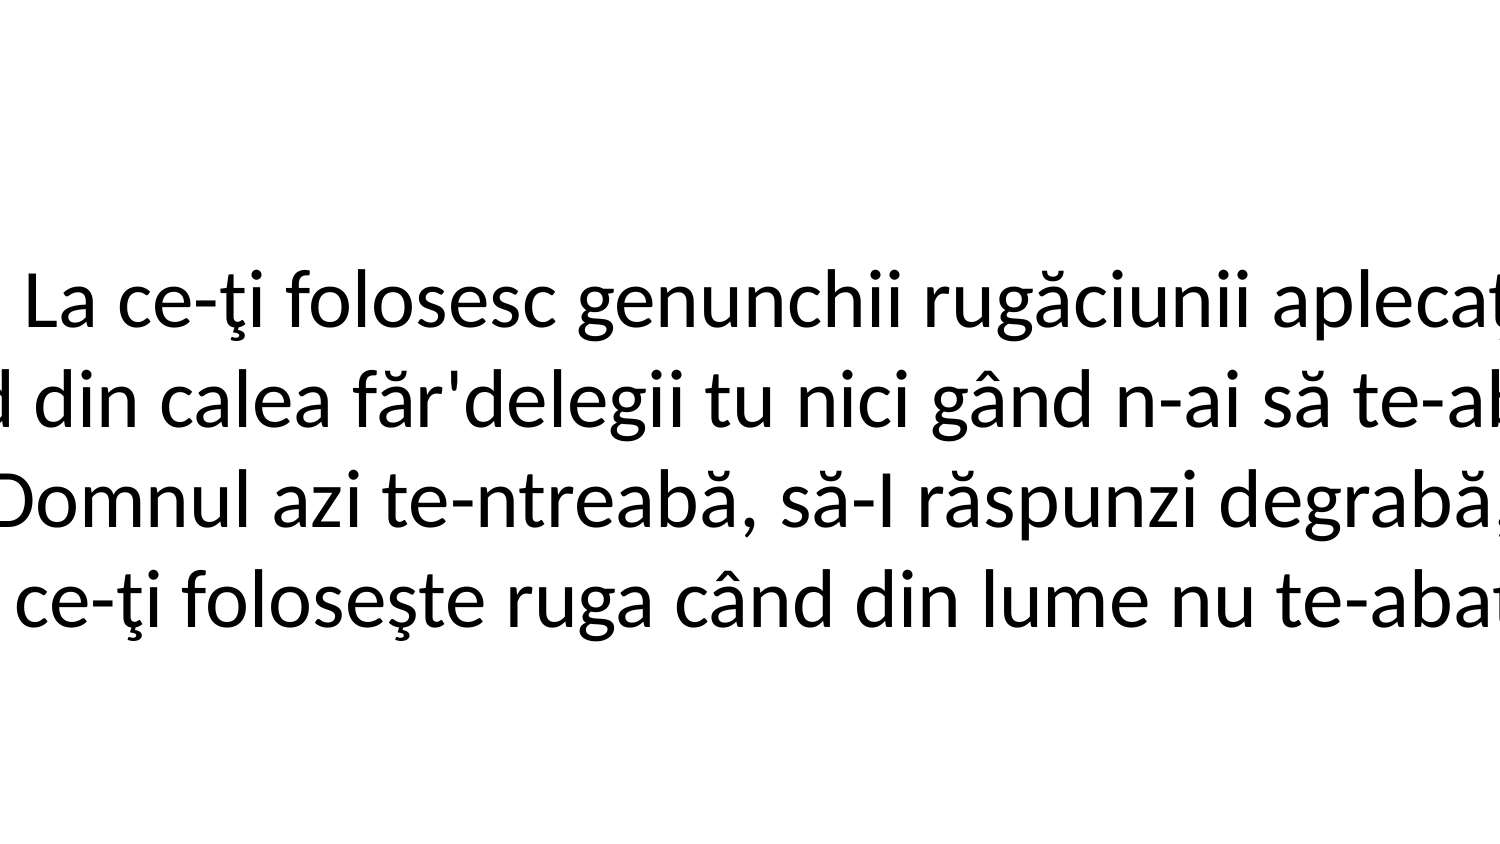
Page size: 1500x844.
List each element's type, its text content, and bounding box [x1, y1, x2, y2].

text_box 3. La ce-ţi folosesc genunchii rugăciunii aplecaţi, Când din calea făr'delegii tu nici gând n-ai să te-abaţi? Domnul azi te-ntreabă, să-I răspunzi degrabă, La ce-ţi foloseşte ruga când din lume nu te-abaţi? [0, 192, 1500, 652]
